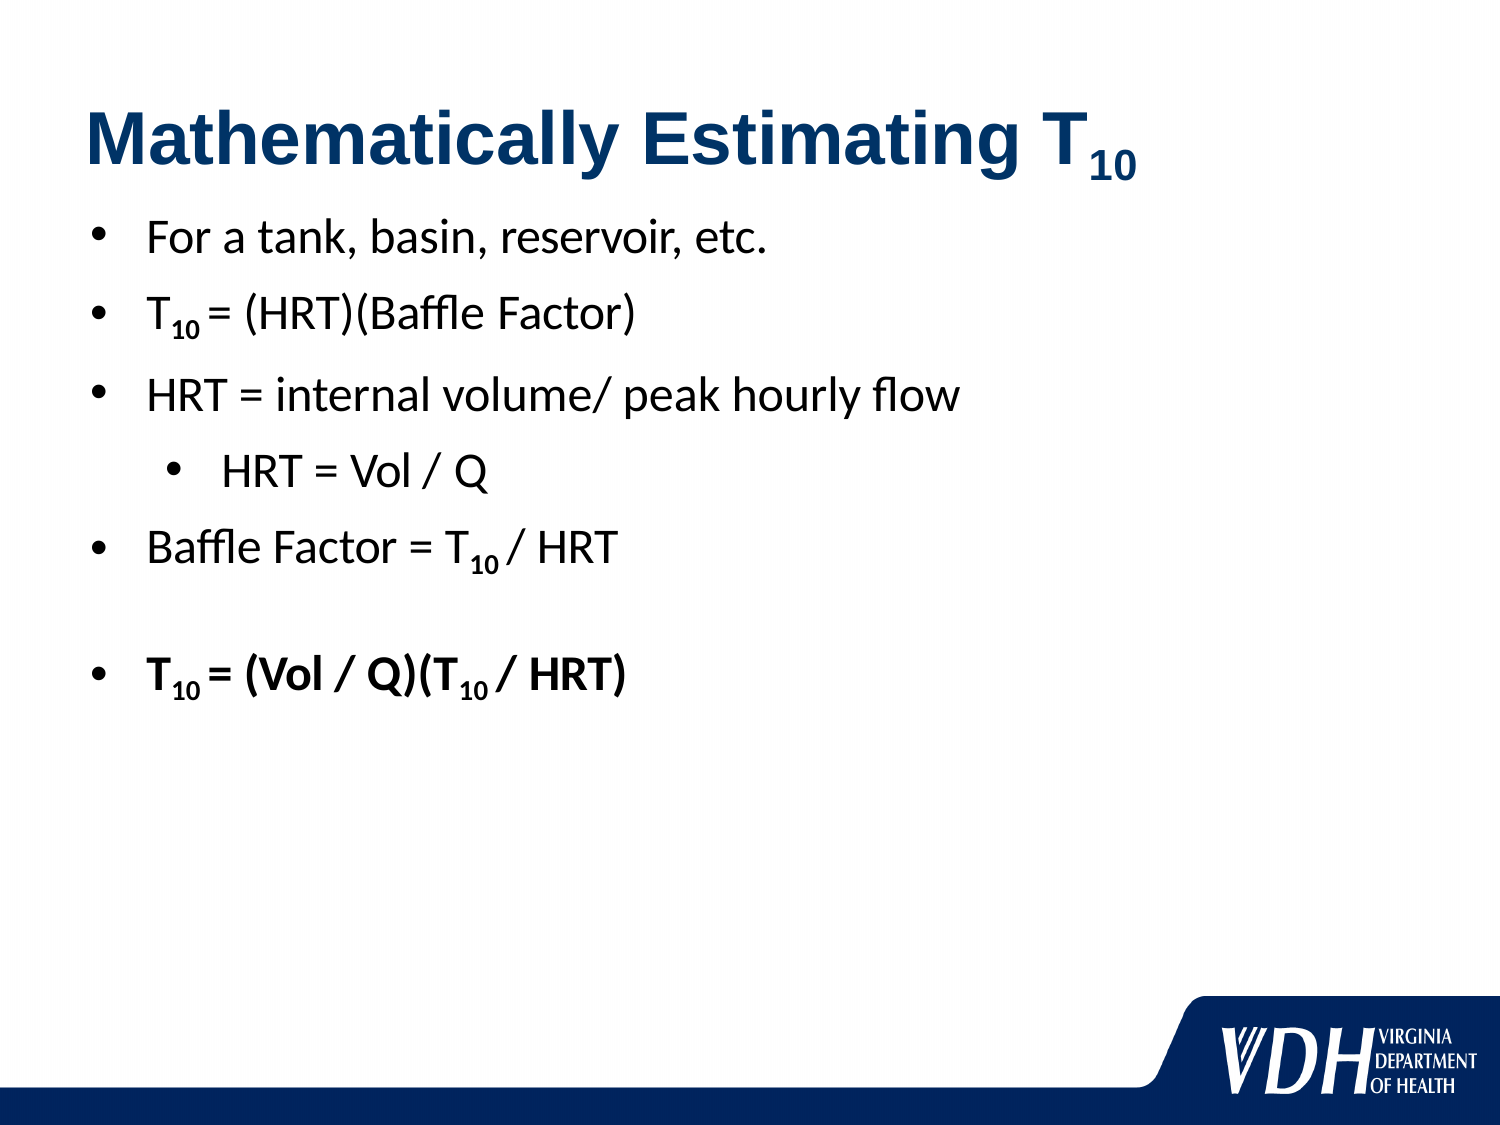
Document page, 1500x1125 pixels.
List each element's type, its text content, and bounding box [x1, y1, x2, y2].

text_box For a tank, basin, reservoir, etc. T10 = (HRT)(Baffle Factor) HRT = internal volume/ peak hourly flow HRT = Vol / Q Baffle Factor = T10 / HRT T10 = (Vol / Q)(T10 / HRT) [81, 185, 1247, 707]
picture [0, 0, 1500, 1125]
title Mathematically Estimating T10 [81, 43, 1236, 185]
